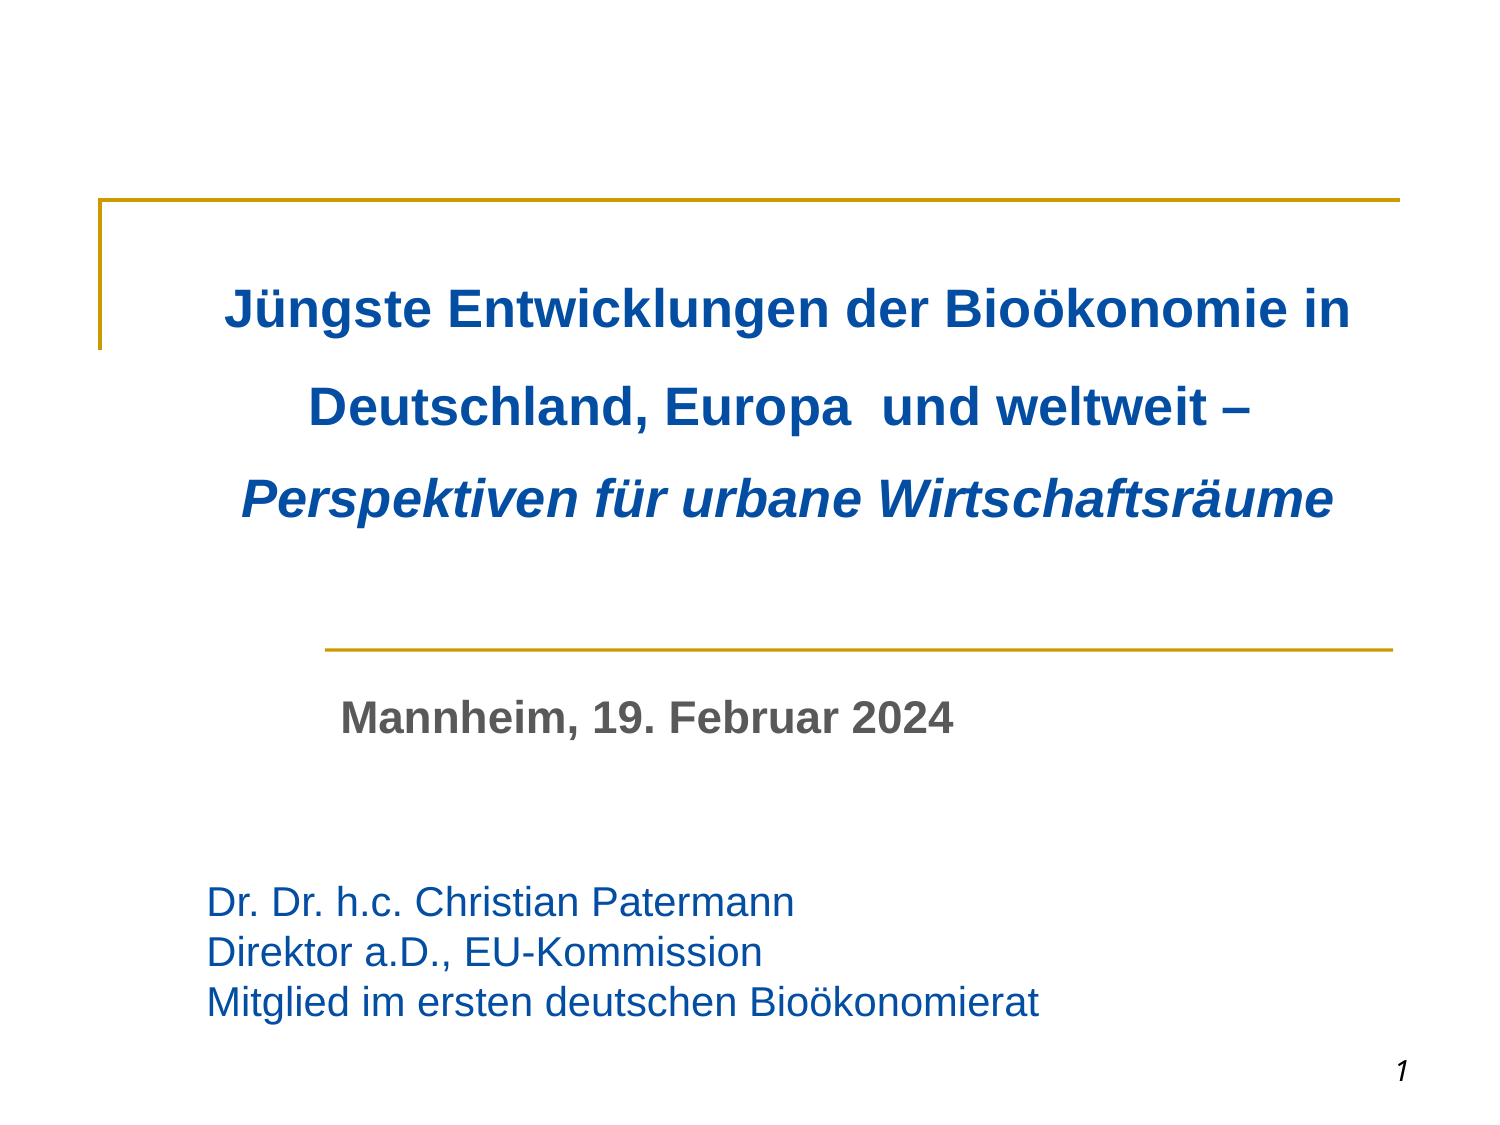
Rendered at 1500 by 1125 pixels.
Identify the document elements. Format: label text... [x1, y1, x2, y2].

slide_number 1 [1074, 1023, 1426, 1100]
subtitle Mannheim, 19. Februar 2024 [325, 680, 1401, 785]
text_box Jüngste Entwicklungen der Bioökonomie in Deutschland, Europa und weltweit – Perspektiven für urbane Wirtschaftsräume [152, 233, 1425, 536]
text_box Dr. Dr. h.c. Christian Patermann Direktor a.D., EU-Kommission Mitglied im ersten deutschen Bioökonomierat [191, 867, 1055, 1033]
